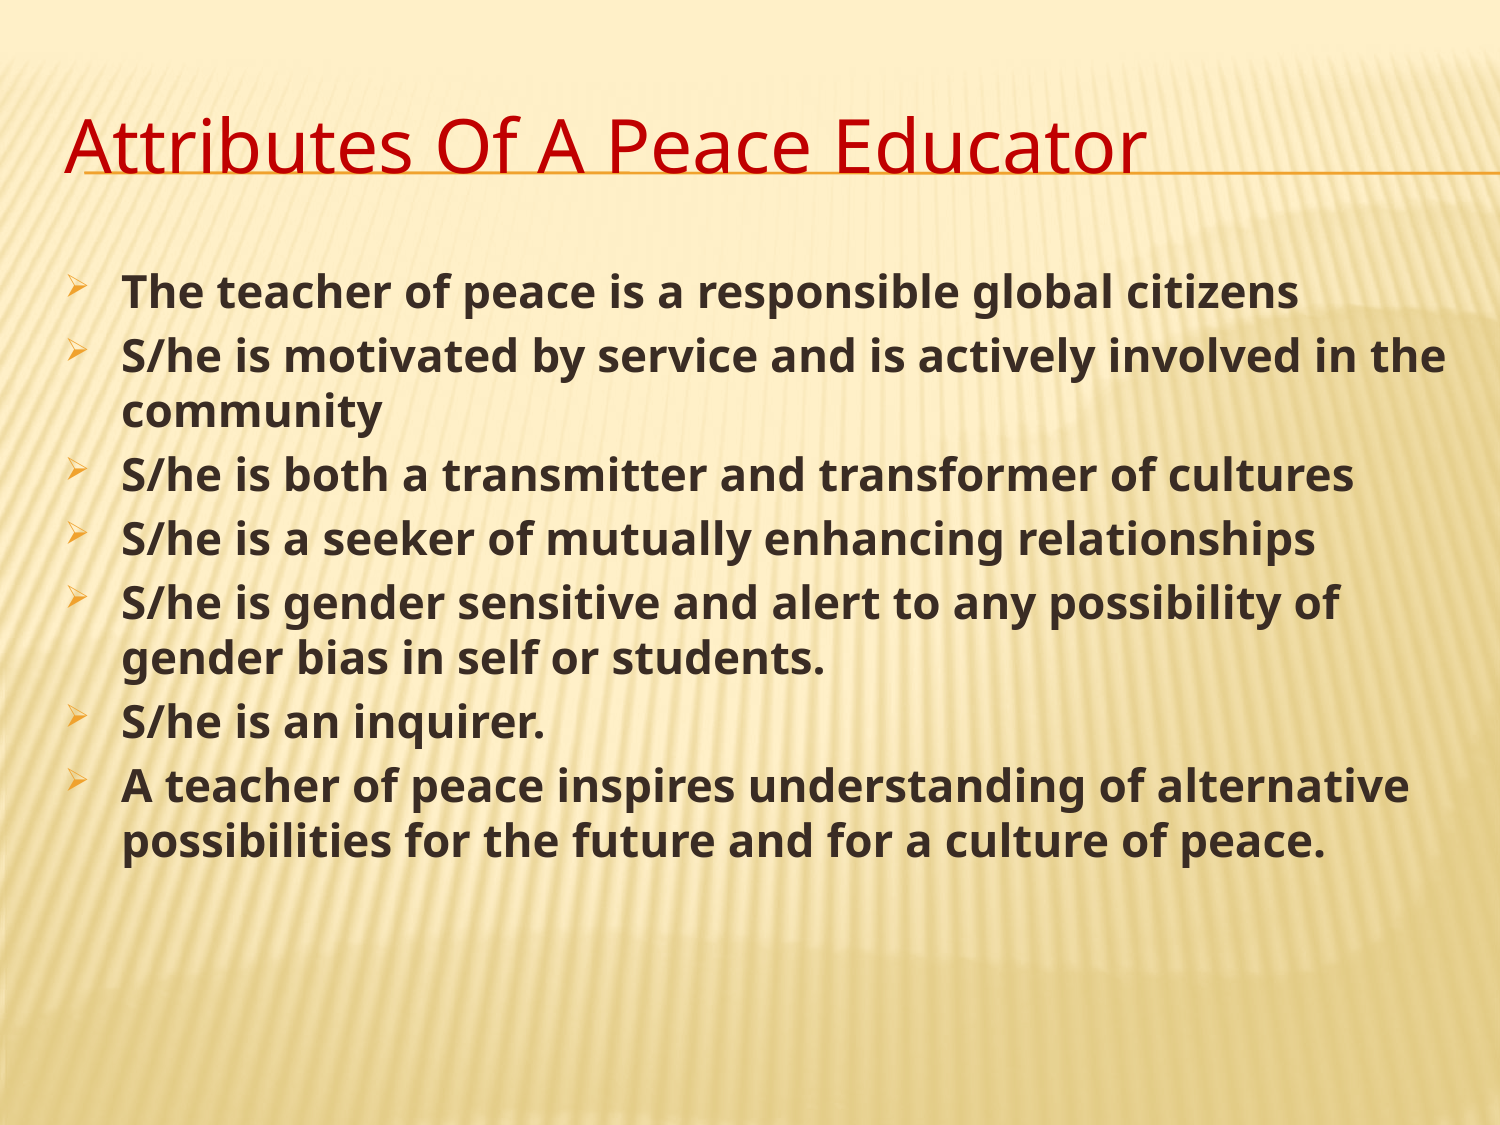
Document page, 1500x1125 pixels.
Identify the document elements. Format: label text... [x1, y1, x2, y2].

list The teacher of peace is a responsible global citizens S/he is motivated by service and is actively involved in the community S/he is both a transmitter and transformer of cultures S/he is a seeker of mutually enhancing relationships S/he is gender sensitive and alert to any possibility of gender bias in self or students. S/he is an inquirer. A teacher of peace inspires understanding of alternative possibilities for the future and for a culture of peace. [50, 254, 1475, 998]
title Attributes Of A Peace Educator [50, 75, 1475, 213]
